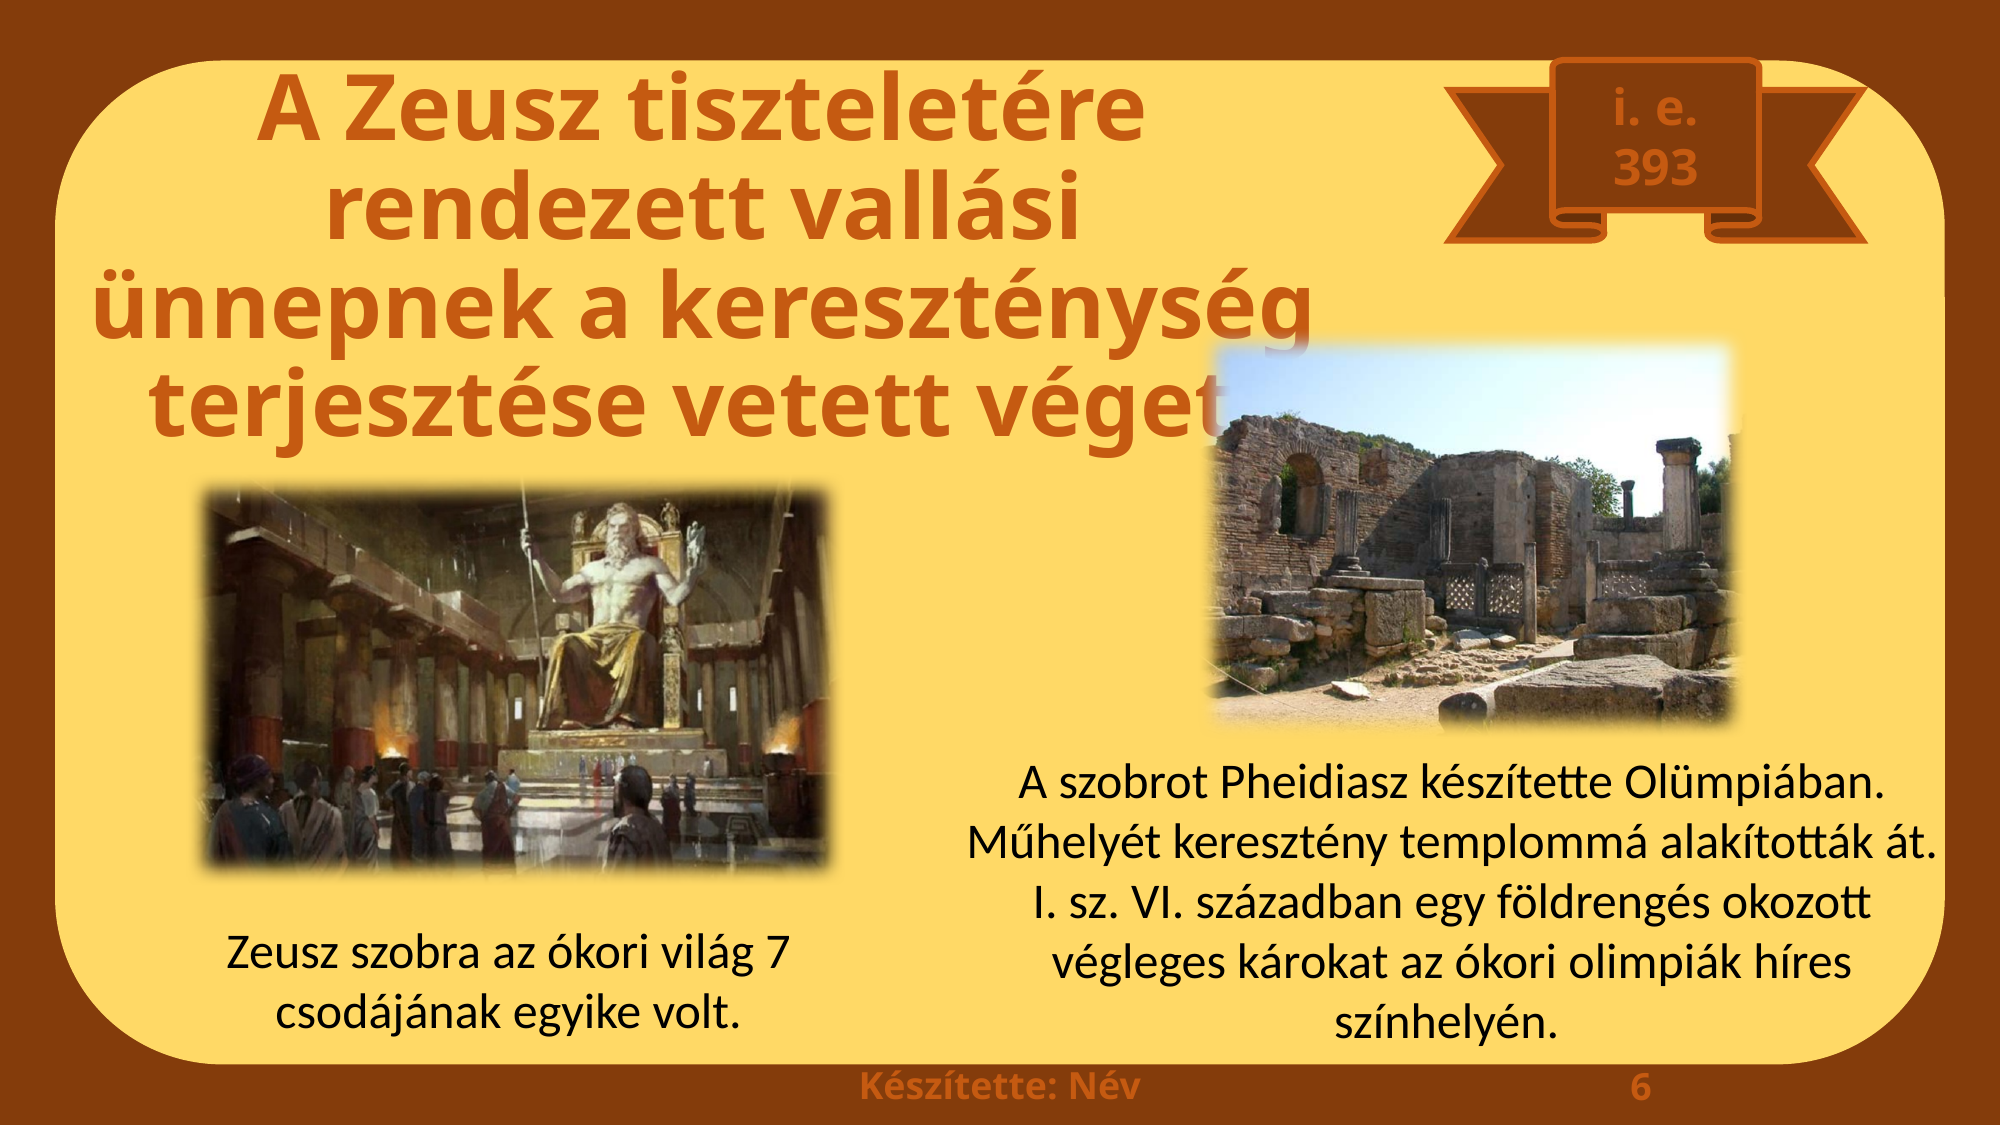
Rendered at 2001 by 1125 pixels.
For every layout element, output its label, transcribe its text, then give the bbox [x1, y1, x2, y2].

picture [186, 472, 845, 886]
text_box [1338, 1056, 1833, 1066]
picture [1197, 326, 1748, 740]
text_box [54, 167, 1197, 1066]
text_box [1341, 59, 1946, 740]
slide_number 6 [1416, 1058, 1867, 1119]
title A Zeusz tiszteletére rendezett vallási ünnepnek a kereszténység terjesztése vetett véget [65, 52, 1341, 466]
text_box A szobrot Pheidiasz készítette Olümpiában. Műhelyét keresztény templommá alakították át. I. sz. VI. században egy földrengés okozott végleges károkat az ókori olimpiák híres színhelyén. [936, 740, 1969, 1056]
text_box Zeusz szobra az ókori világ 7 csodájának egyike volt. [186, 911, 831, 1046]
text_box i. e. 393 [1447, 58, 1865, 242]
footer Készítette: Név [662, 1054, 1338, 1115]
